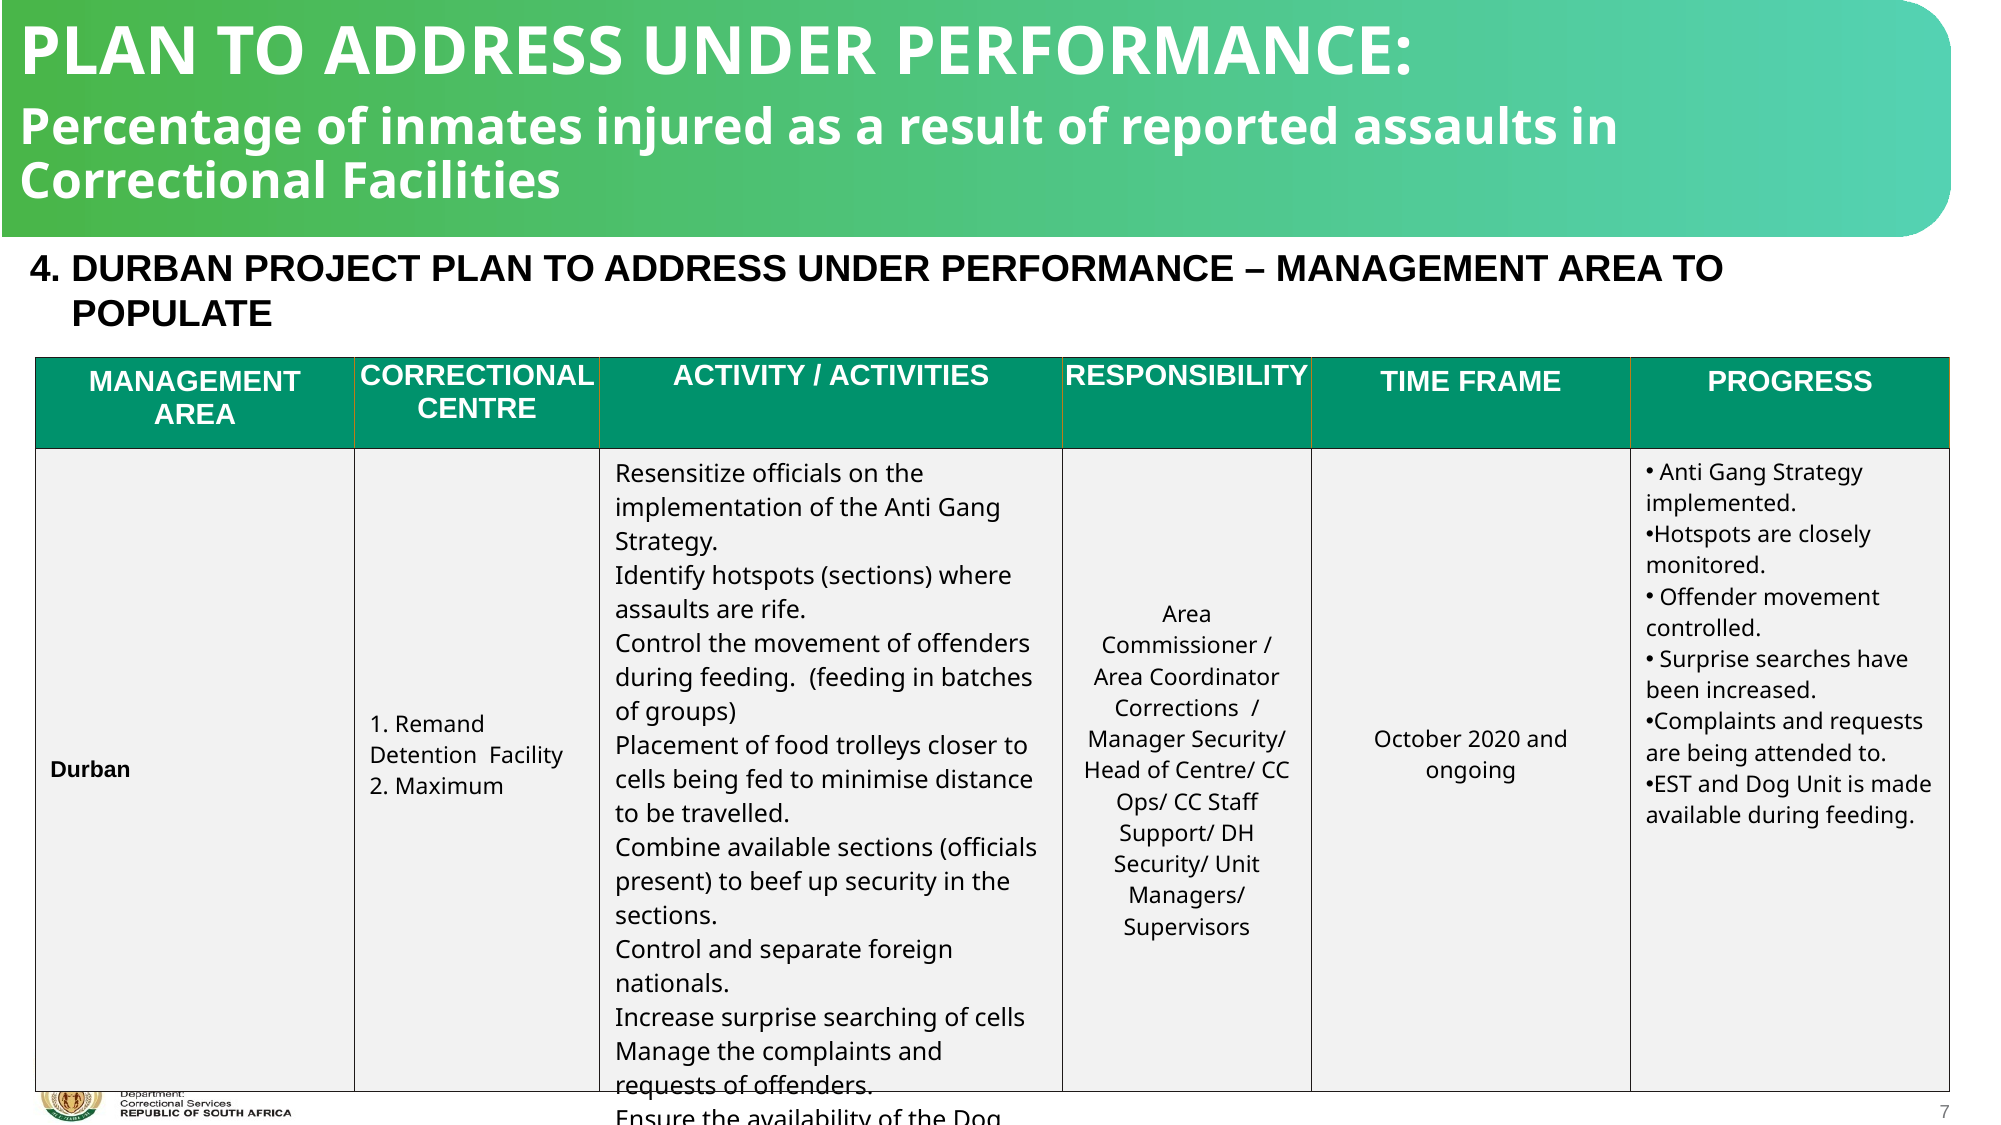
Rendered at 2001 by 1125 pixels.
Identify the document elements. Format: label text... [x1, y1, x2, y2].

table_cell October 2020 and ongoing [1312, 449, 1630, 1091]
picture [33, 1049, 332, 1123]
table_header RESPONSIBILITY [1063, 358, 1311, 448]
table_header TIME FRAME [1312, 358, 1630, 448]
table_cell Resensitize officials on the implementation of the Anti Gang Strategy. Identify hotspots (sections) where assaults are rife. Control the movement of offenders during feeding. (feeding in batches of groups) Placement of food trolleys closer to cells being fed to minimise distance to be travelled. Combine available sections (officials present) to beef up security in the sections. Control and separate foreign nationals. Increase surprise searching of cells Manage the complaints and requests of offenders. Ensure the availability of the Dog Unit and EST during feeding [600, 449, 1062, 1091]
table_header CORRECTIONAL CENTRE [355, 358, 599, 448]
text_box PLAN TO ADDRESS UNDER PERFORMANCE: Percentage of inmates injured as a result of reported assaults in Correctional Facilities [4, 9, 1803, 96]
table_cell Area Commissioner / Area Coordinator Corrections / Manager Security/ Head of Centre/ CC Ops/ CC Staff Support/ DH Security/ Unit Managers/ Supervisors [1063, 449, 1311, 1091]
text_box [2, 0, 1951, 236]
text_box 4. DURBAN PROJECT PLAN TO ADDRESS UNDER PERFORMANCE – MANAGEMENT AREA TO POPULATE [0, 236, 1938, 341]
table_cell Durban [36, 449, 354, 1091]
table_header ACTIVITY / ACTIVITIES [600, 358, 1062, 448]
table_cell 1. Remand Detention Facility 2. Maximum [355, 449, 599, 1091]
table_header PROGRESS [1631, 358, 1949, 448]
table_cell Anti Gang Strategy implemented. Hotspots are closely monitored. Offender movement controlled. Surprise searches have been increased. Complaints and requests are being attended to. EST and Dog Unit is made available during feeding. [1631, 449, 1949, 1091]
table_header MANAGEMENT AREA [36, 358, 354, 448]
